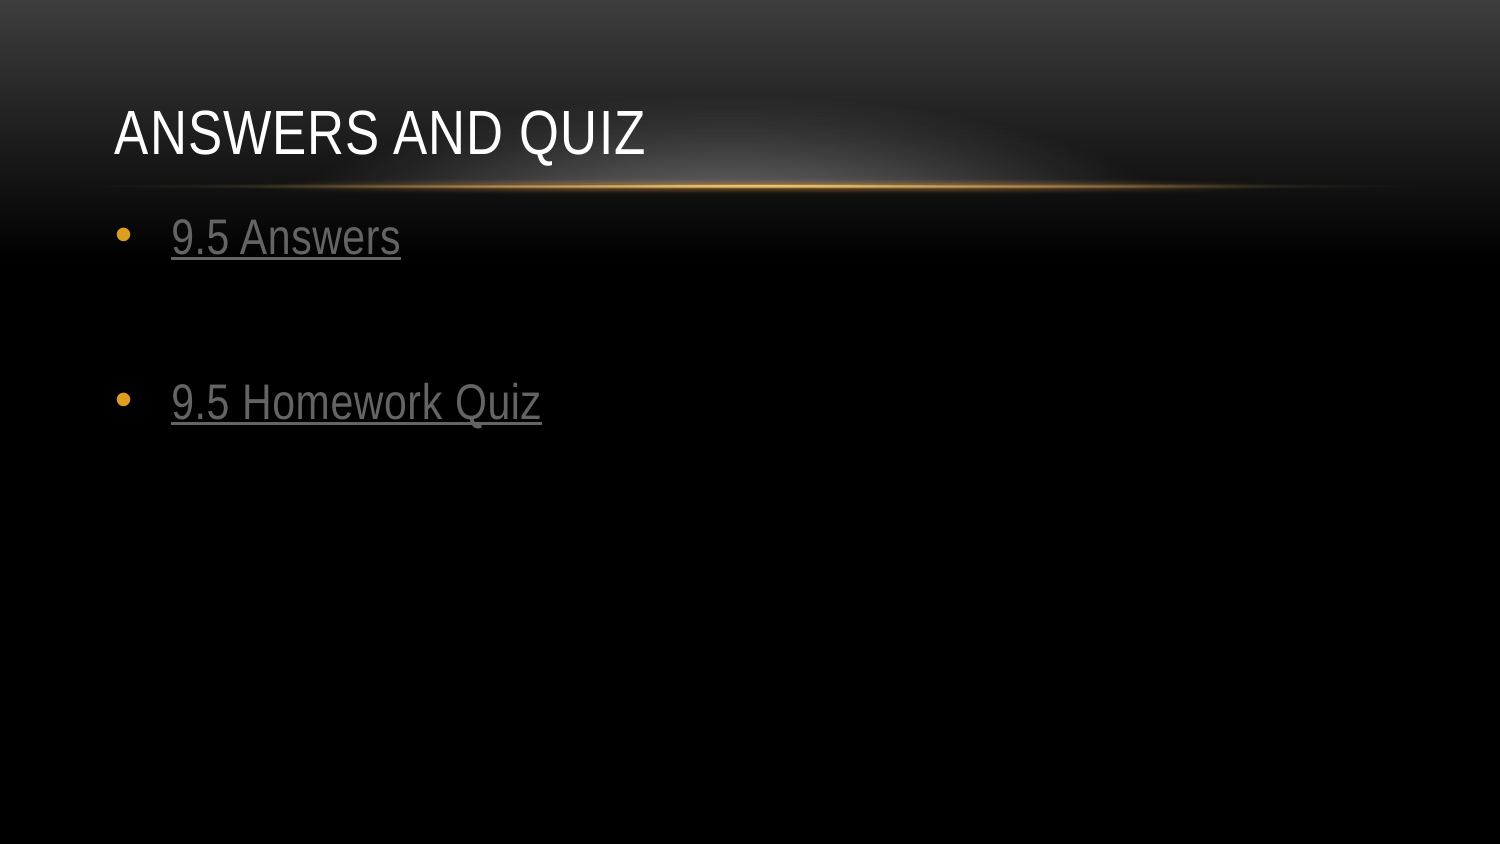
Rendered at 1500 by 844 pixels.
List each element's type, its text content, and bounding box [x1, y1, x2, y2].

picture [0, 0, 1497, 300]
title Answers and Quiz [99, 33, 1400, 175]
list 9.5 Answers 9.5 Homework Quiz [99, 196, 1400, 779]
